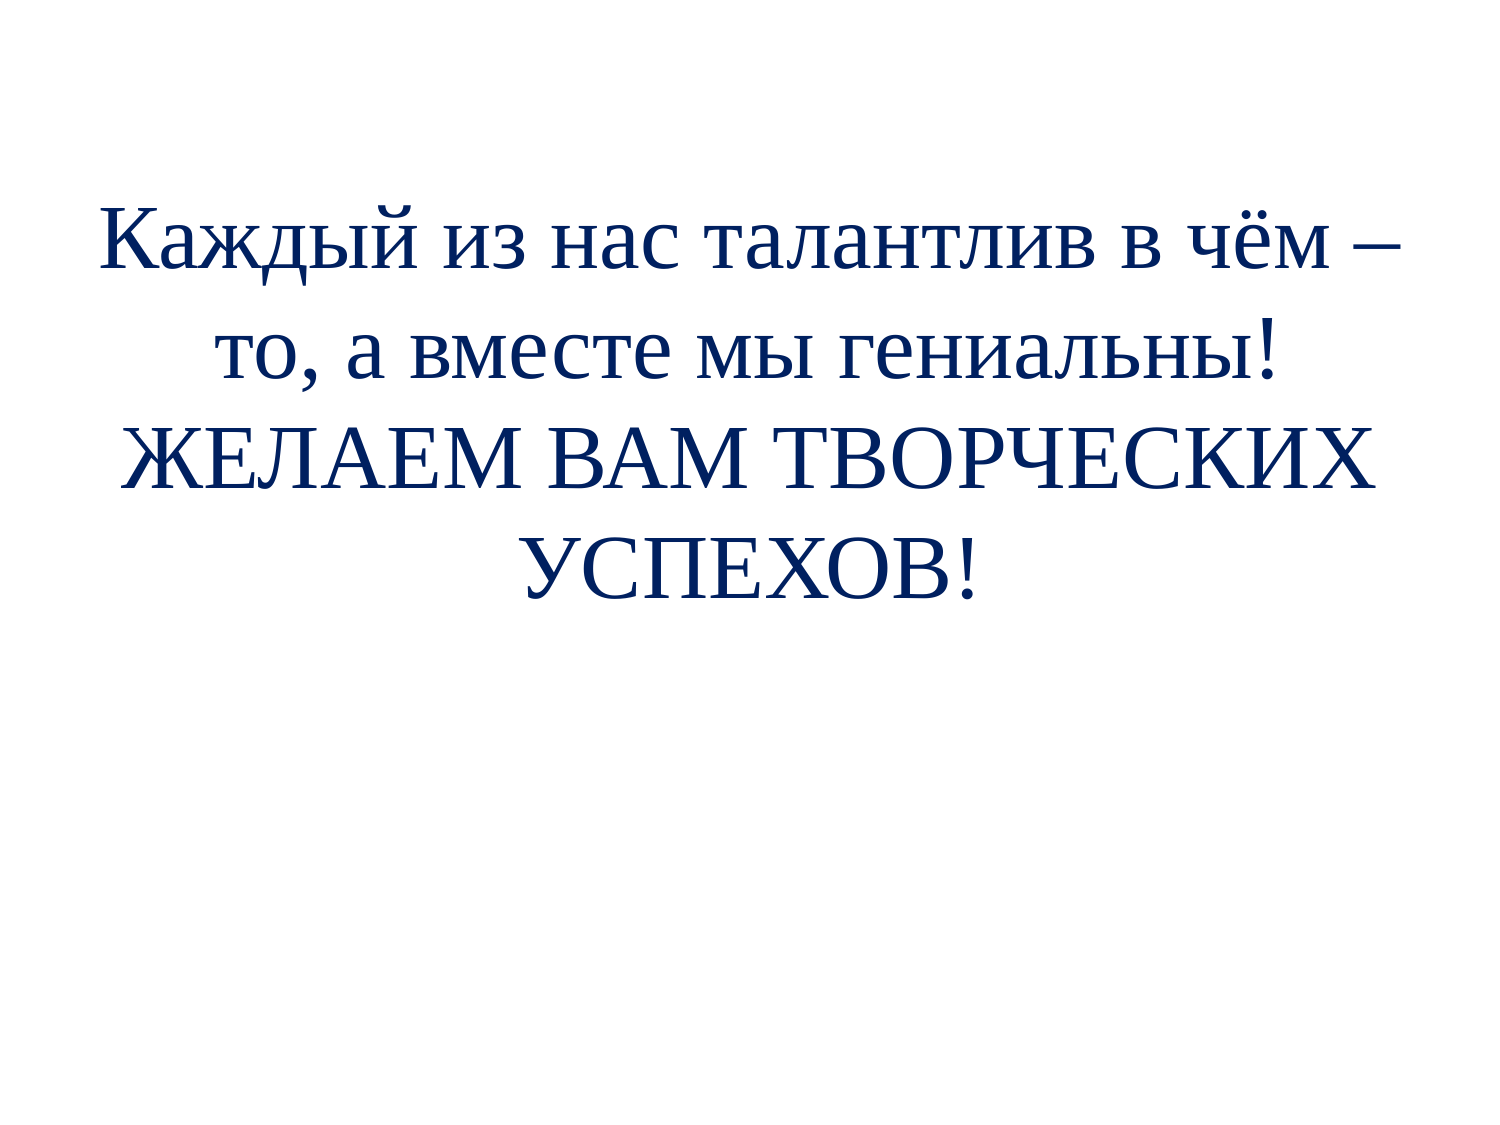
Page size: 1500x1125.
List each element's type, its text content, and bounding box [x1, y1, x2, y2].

title Каждый из нас талантлив в чём – то, а вместе мы гениальны! ЖЕЛАЕМ ВАМ ТВОРЧЕСКИХ УСПЕХОВ! [75, 45, 1425, 858]
